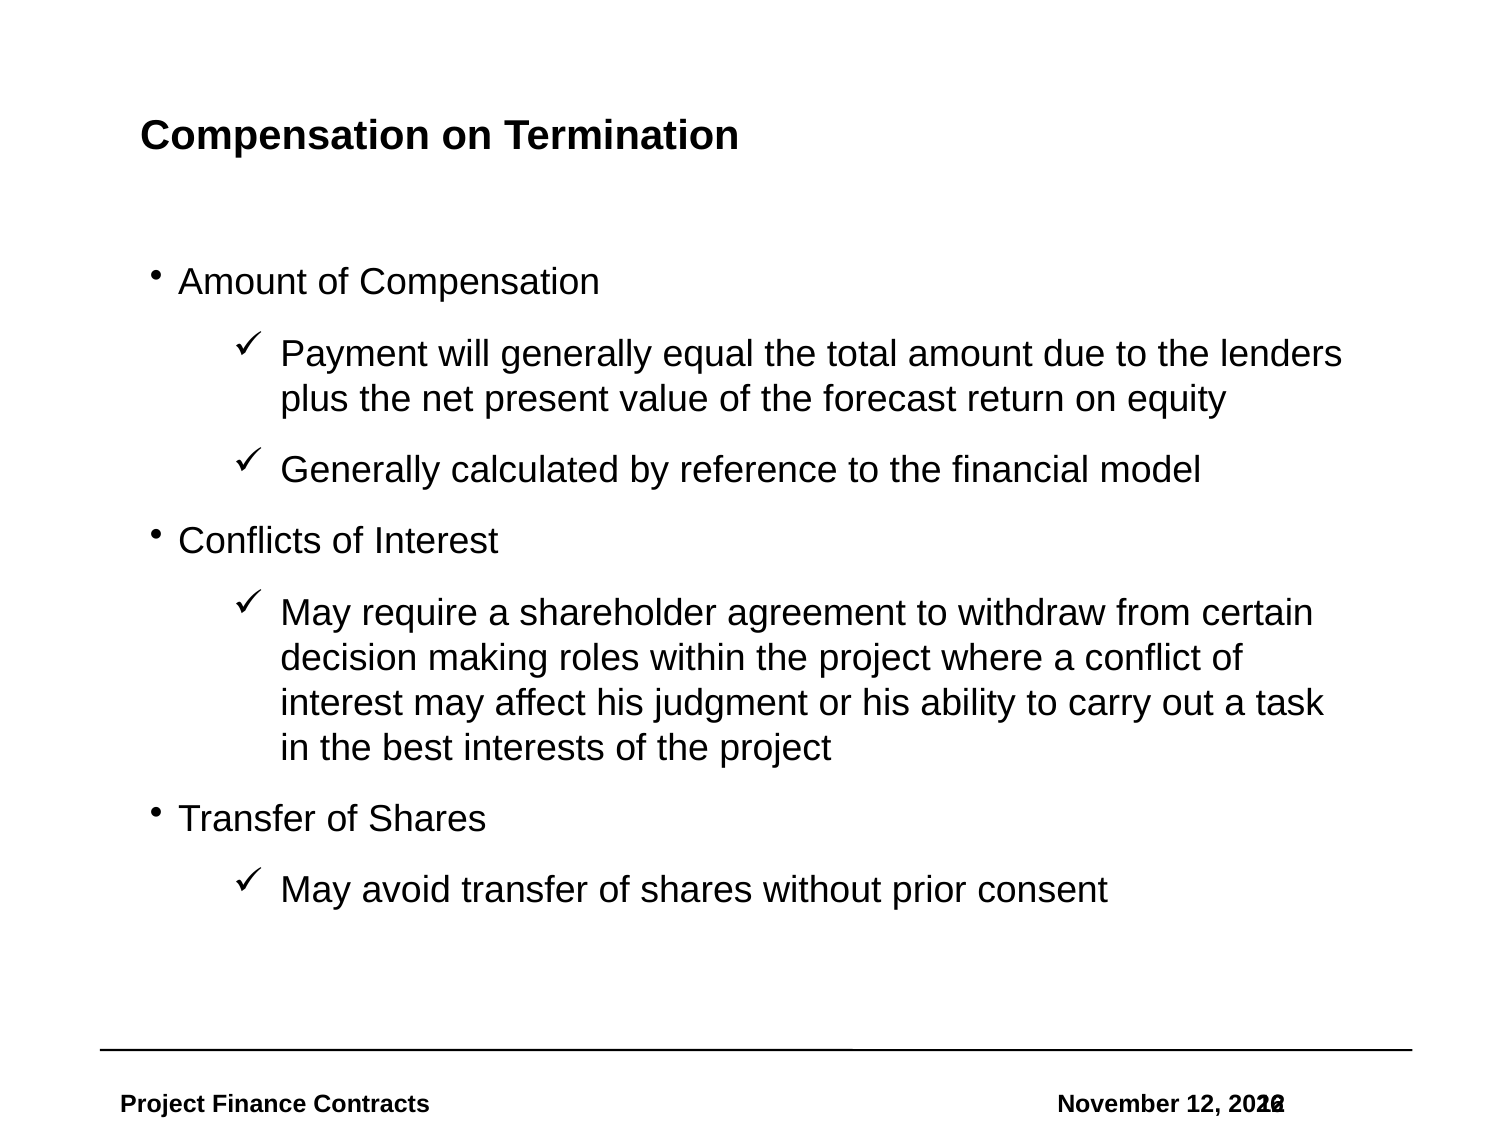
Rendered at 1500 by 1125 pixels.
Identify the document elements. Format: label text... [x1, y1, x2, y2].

list Amount of Compensation Payment will generally equal the total amount due to the lenders plus the net present value of the forecast return on equity Generally calculated by reference to the financial model Conflicts of Interest May require a shareholder agreement to withdraw from certain decision making roles within the project where a conflict of interest may affect his judgment or his ability to carry out a task in the best interests of the project Transfer of Shares May avoid transfer of shares without prior consent [124, 249, 1376, 1001]
title Compensation on Termination [124, 99, 1288, 226]
